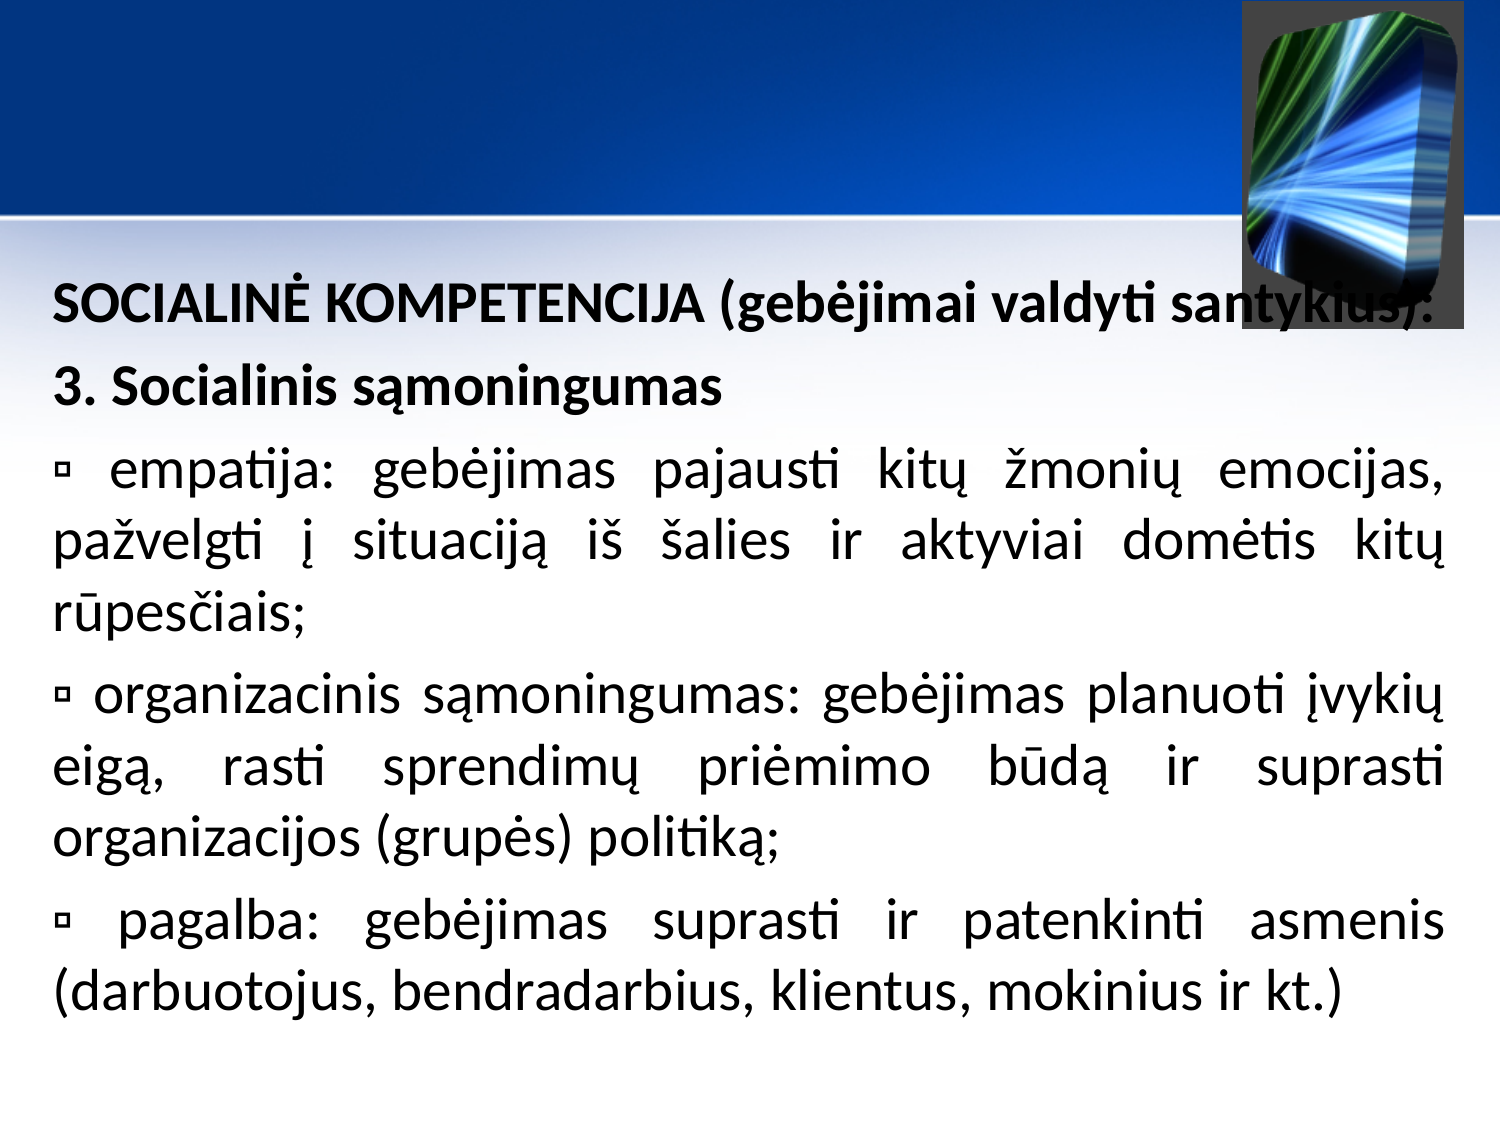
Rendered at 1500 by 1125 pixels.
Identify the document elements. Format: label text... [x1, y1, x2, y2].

picture [0, 0, 1500, 1125]
list SOCIALINĖ KOMPETENCIJA (gebėjimai valdyti santykius): 3. Socialinis sąmoningumas ▫ empatija: gebėjimas pajausti kitų žmonių emocijas, pažvelgti į situaciją iš šalies ir aktyviai domėtis kitų rūpesčiais; ▫ organizacinis sąmoningumas: gebėjimas planuoti įvykių eigą, rasti sprendimų priėmimo būdą ir suprasti organizacijos (grupės) politiką; ▫ pagalba: gebėjimas suprasti ir patenkinti asmenis (darbuotojus, bendradarbius, klientus, mokinius ir kt.) [37, 255, 1463, 1095]
